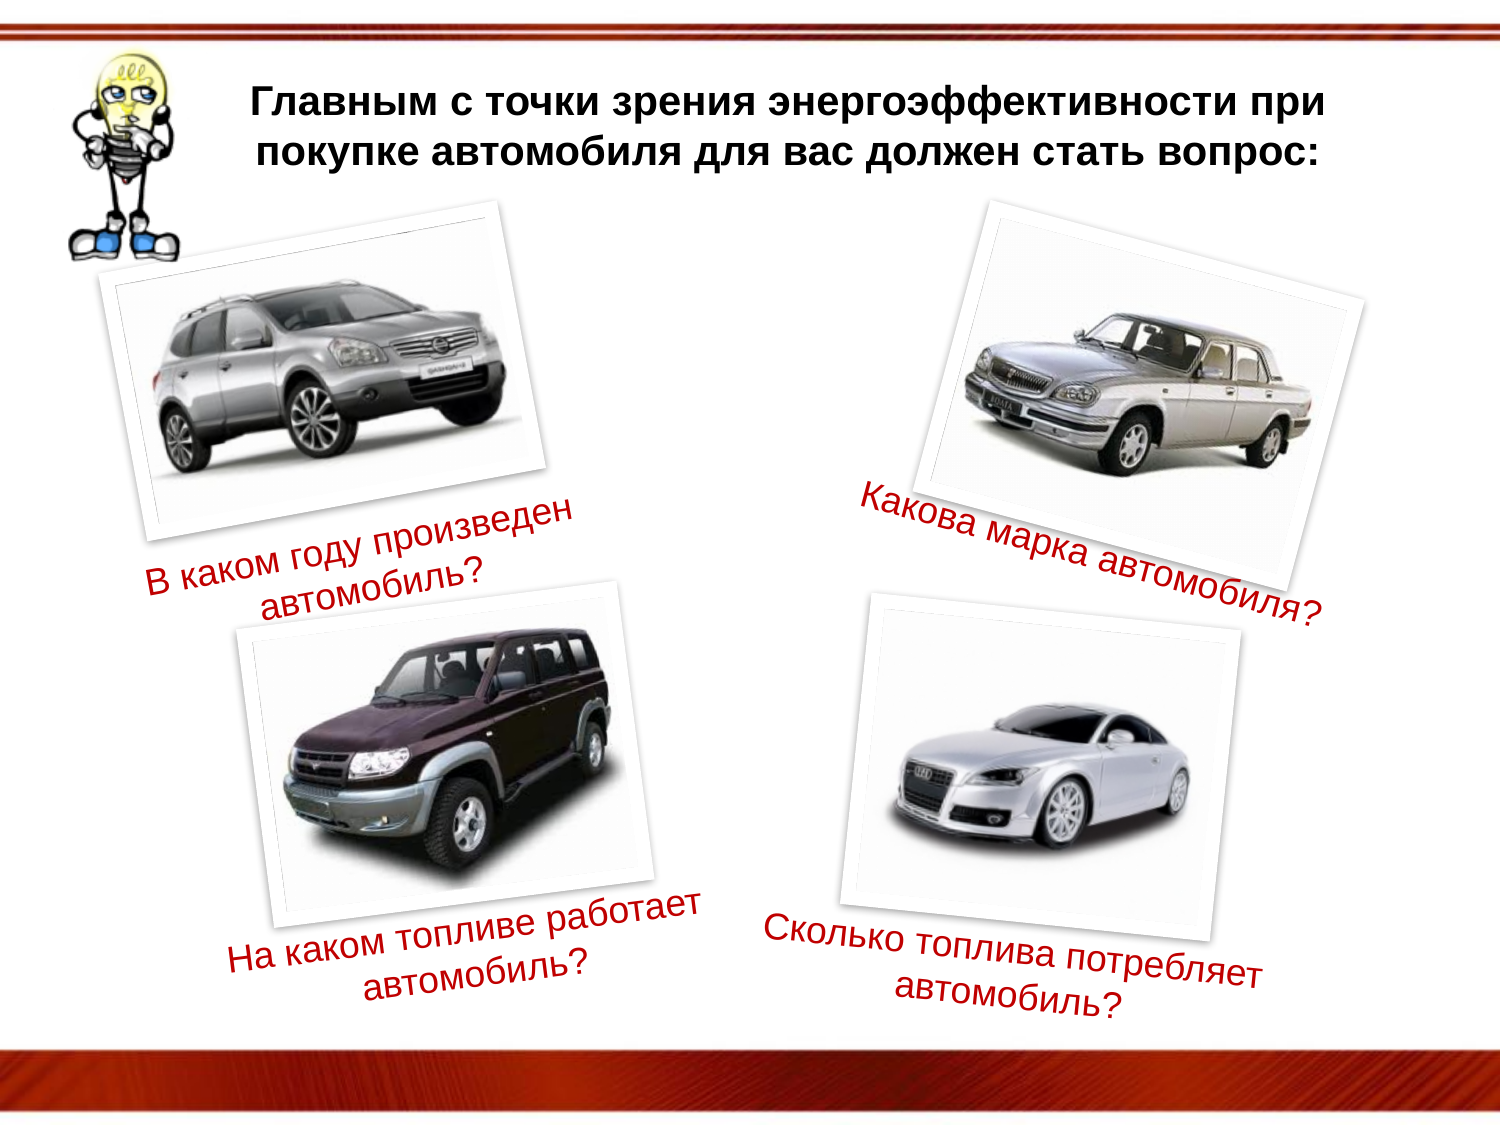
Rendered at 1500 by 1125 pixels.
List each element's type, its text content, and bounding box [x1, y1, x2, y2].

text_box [879, 196, 1388, 599]
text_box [194, 617, 717, 1016]
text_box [98, 194, 578, 620]
picture [0, 0, 1500, 1125]
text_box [756, 623, 1295, 1026]
text_box Главным с точки зрения энергоэффективности при покупке автомобиля для вас должен стать вопрос: [215, 66, 1370, 182]
